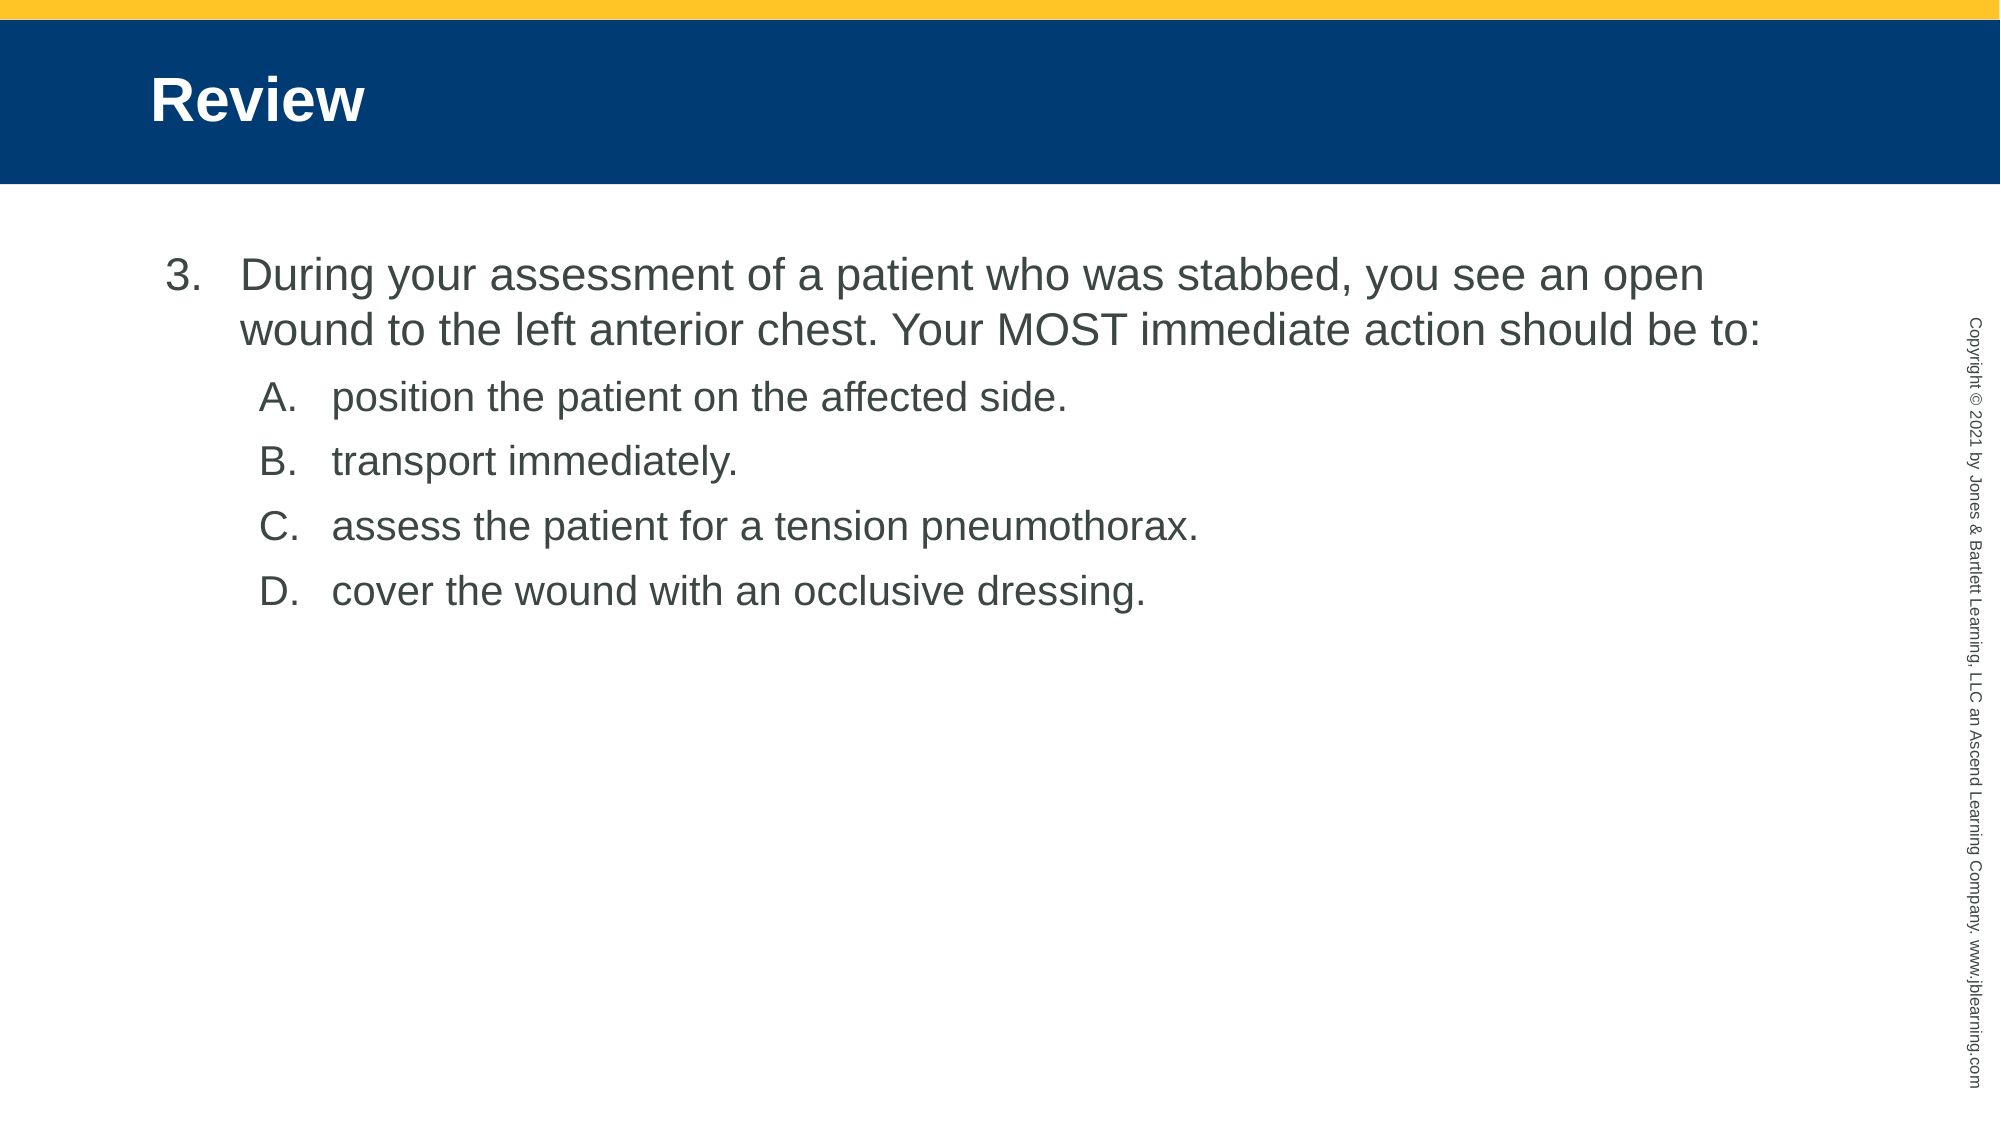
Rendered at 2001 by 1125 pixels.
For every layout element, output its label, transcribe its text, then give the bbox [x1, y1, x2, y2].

title Review [0, 19, 2000, 185]
list During your assessment of a patient who was stabbed, you see an open wound to the left anterior chest. Your MOST immediate action should be to: position the patient on the affected side. transport immediately. assess the patient for a tension pneumothorax. cover the wound with an occlusive dressing. [150, 237, 1850, 1025]
